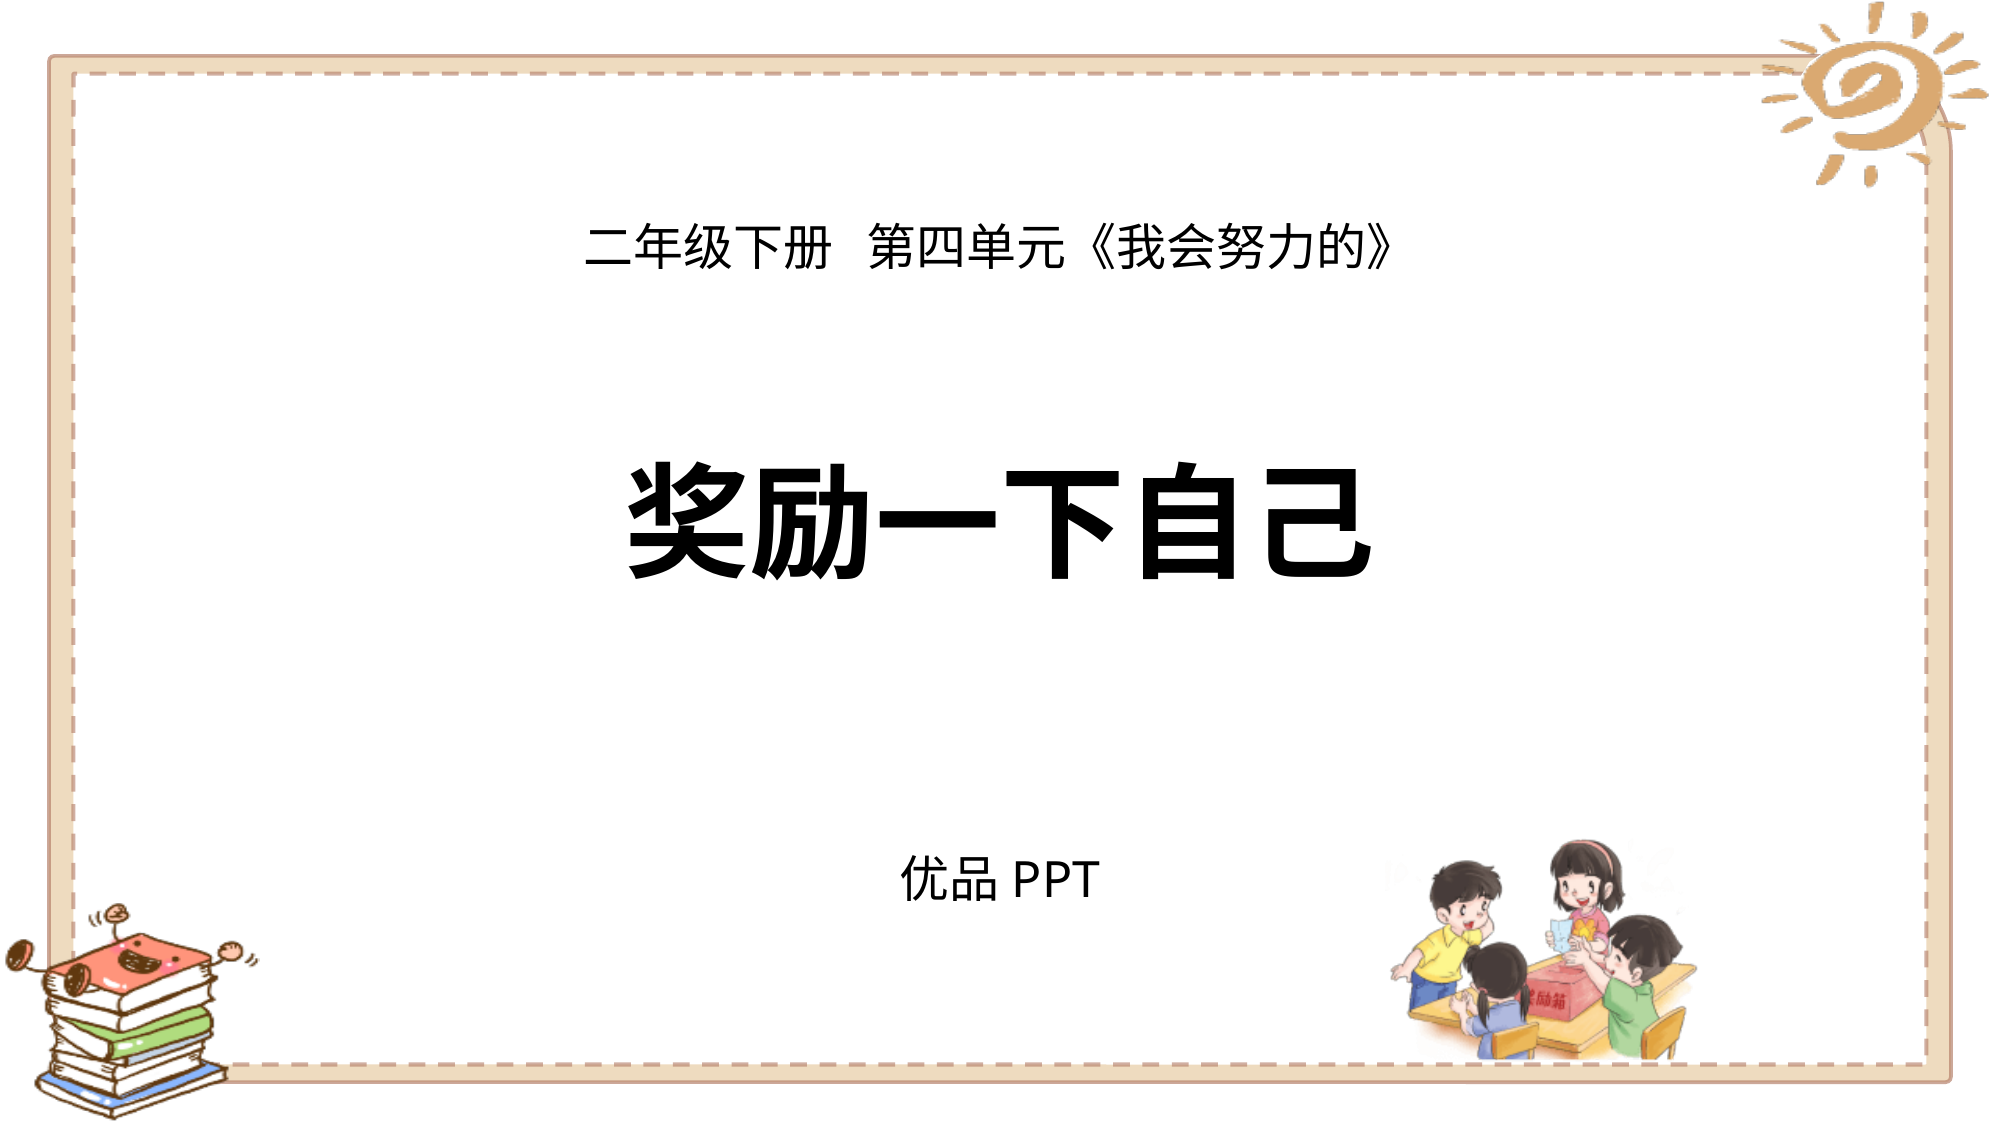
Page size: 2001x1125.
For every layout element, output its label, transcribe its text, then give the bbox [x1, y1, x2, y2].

text_box 优品PPT [828, 834, 1172, 915]
picture [1384, 834, 1702, 1066]
text_box 奖励一下自己 [249, 361, 1750, 602]
picture [1725, 0, 2001, 204]
text_box 二年级下册 第四单元《我会努力的》 [382, 208, 1618, 283]
picture [0, 902, 260, 1122]
